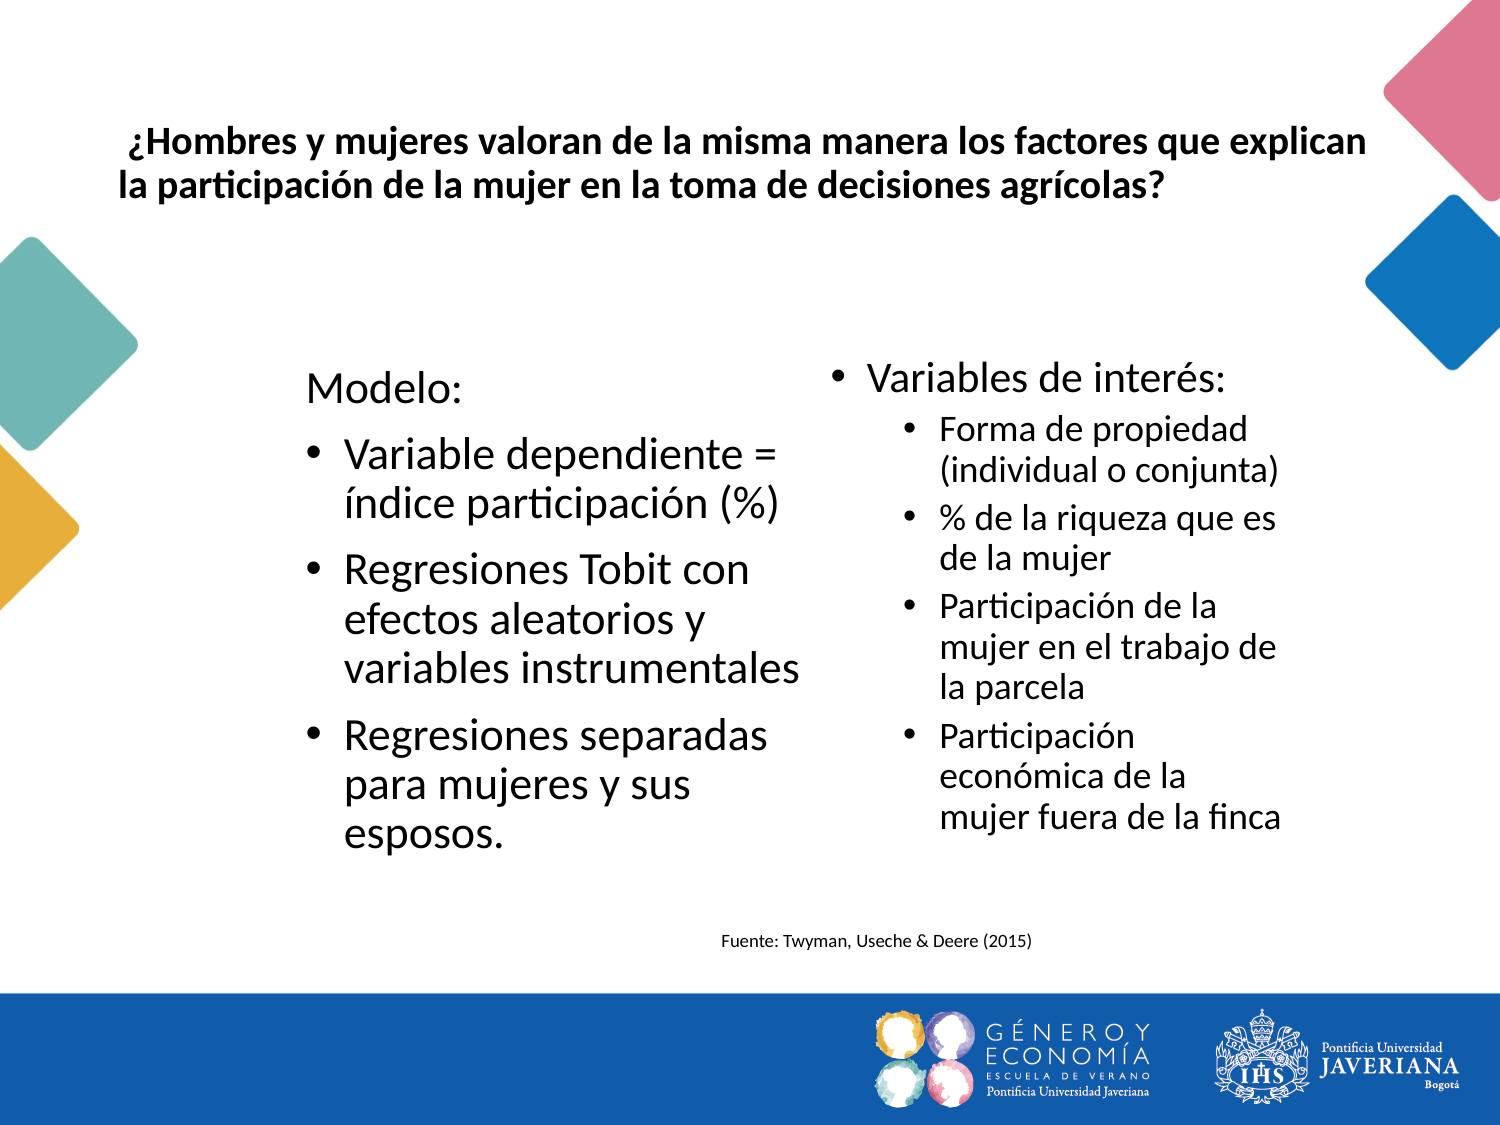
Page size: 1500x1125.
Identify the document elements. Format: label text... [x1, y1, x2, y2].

list Modelo: Variable dependiente = índice participación (%) Regresiones Tobit con efectos aleatorios y variables instrumentales Regresiones separadas para mujeres y sus esposos. [290, 356, 816, 893]
list Variables de interés: Forma de propiedad (individual o conjunta) % de la riqueza que es de la mujer Participación de la mujer en el trabajo de la parcela Participación económica de la mujer fuera de la finca [815, 346, 1298, 922]
title ¿Hombres y mujeres valoran de la misma manera los factores que explican la participación de la mujer en la toma de decisiones agrícolas? [103, 59, 1397, 278]
text_box Fuente: Twyman, Useche & Deere (2015) [706, 921, 1048, 960]
picture [0, 0, 1500, 1125]
